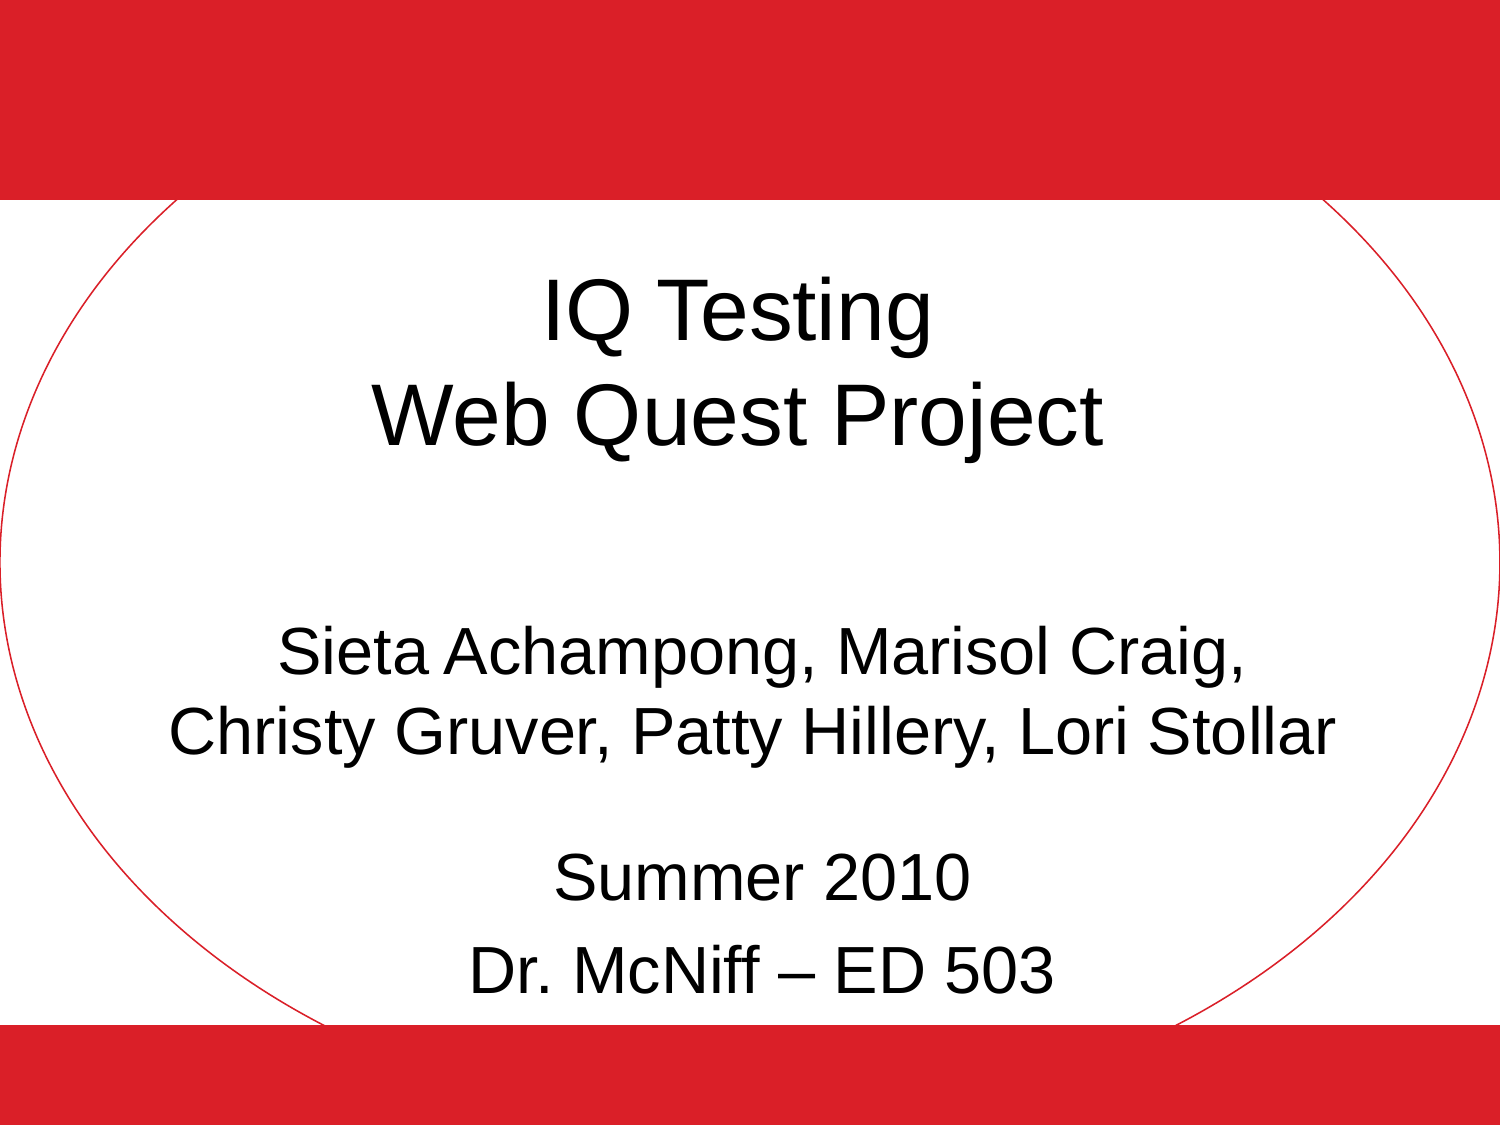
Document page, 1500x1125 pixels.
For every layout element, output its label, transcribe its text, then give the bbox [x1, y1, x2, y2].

subtitle Sieta Achampong, Marisol Craig, Christy Gruver, Patty Hillery, Lori Stollar Summer 2010 Dr. McNiff – ED 503 [149, 599, 1376, 926]
title IQ Testing Web Quest Project [49, 224, 1451, 492]
